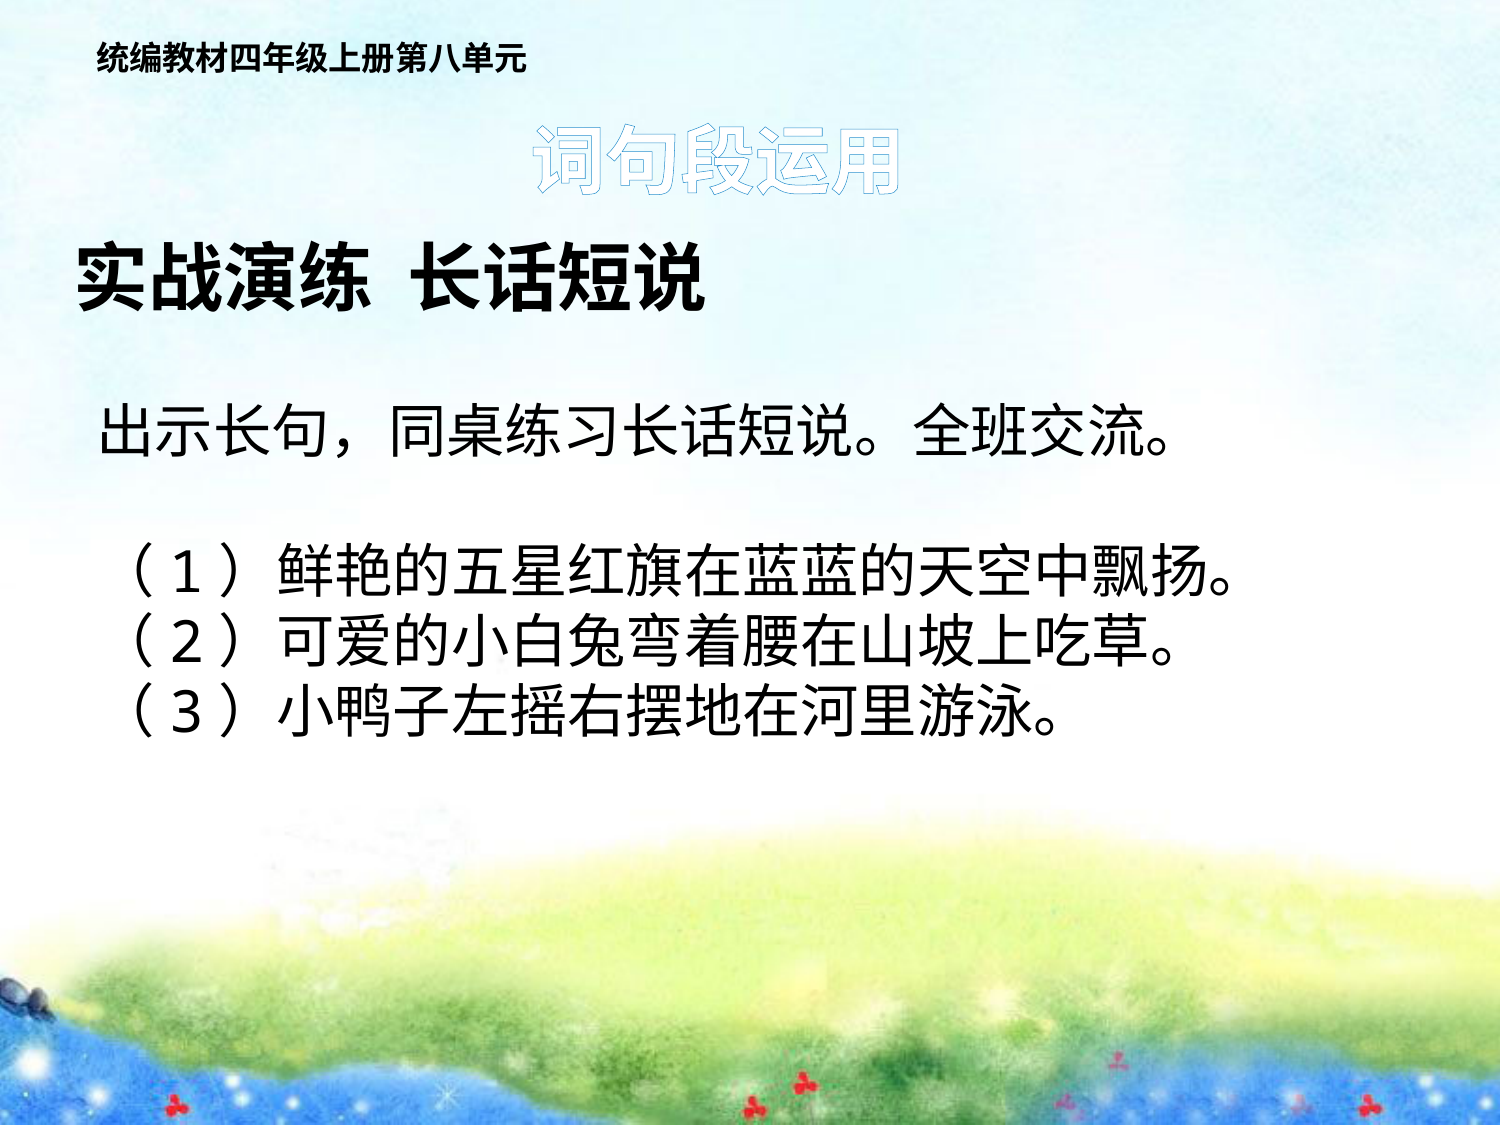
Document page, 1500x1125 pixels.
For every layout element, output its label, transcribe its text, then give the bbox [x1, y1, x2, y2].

text_box 统编教材四年级上册第八单元 [81, 29, 544, 85]
text_box 实战演练 长话短说 [58, 222, 774, 328]
text_box 词句段运用 [468, 105, 967, 211]
text_box 出示长句，同桌练习长话短说。全班交流。 （1）鲜艳的五星红旗在蓝蓝的天空中飘扬。 （2）可爱的小白兔弯着腰在山坡上吃草。 （3）小鸭子左摇右摆地在河里游泳。 [82, 386, 1348, 822]
picture [0, 0, 1500, 1125]
